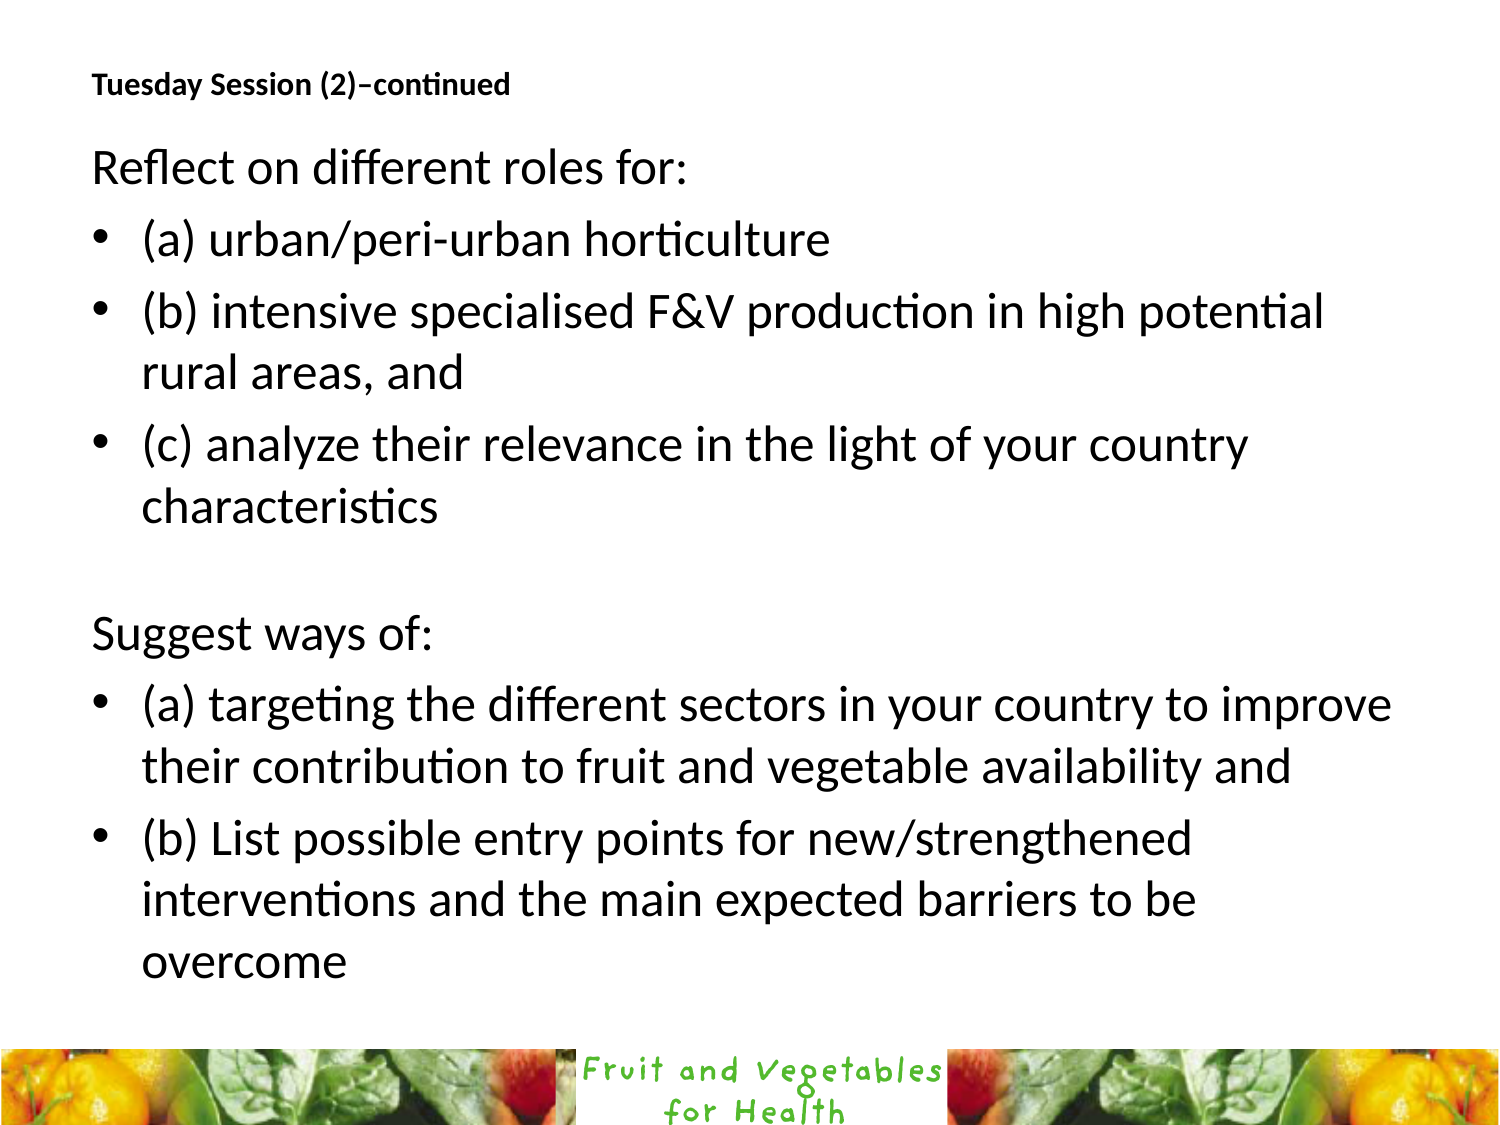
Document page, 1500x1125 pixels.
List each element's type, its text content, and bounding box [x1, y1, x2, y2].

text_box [1, 1049, 1499, 1125]
list Tuesday Session (2)–continued Reflect on different roles for: (a) urban/peri-urban horticulture (b) intensive specialised F&V production in high potential rural areas, and (c) analyze their relevance in the light of your country characteristics Suggest ways of: (a) targeting the different sectors in your country to improve their contribution to fruit and vegetable availability and (b) List possible entry points for new/strengthened interventions and the main expected barriers to be overcome [76, 54, 1427, 1035]
